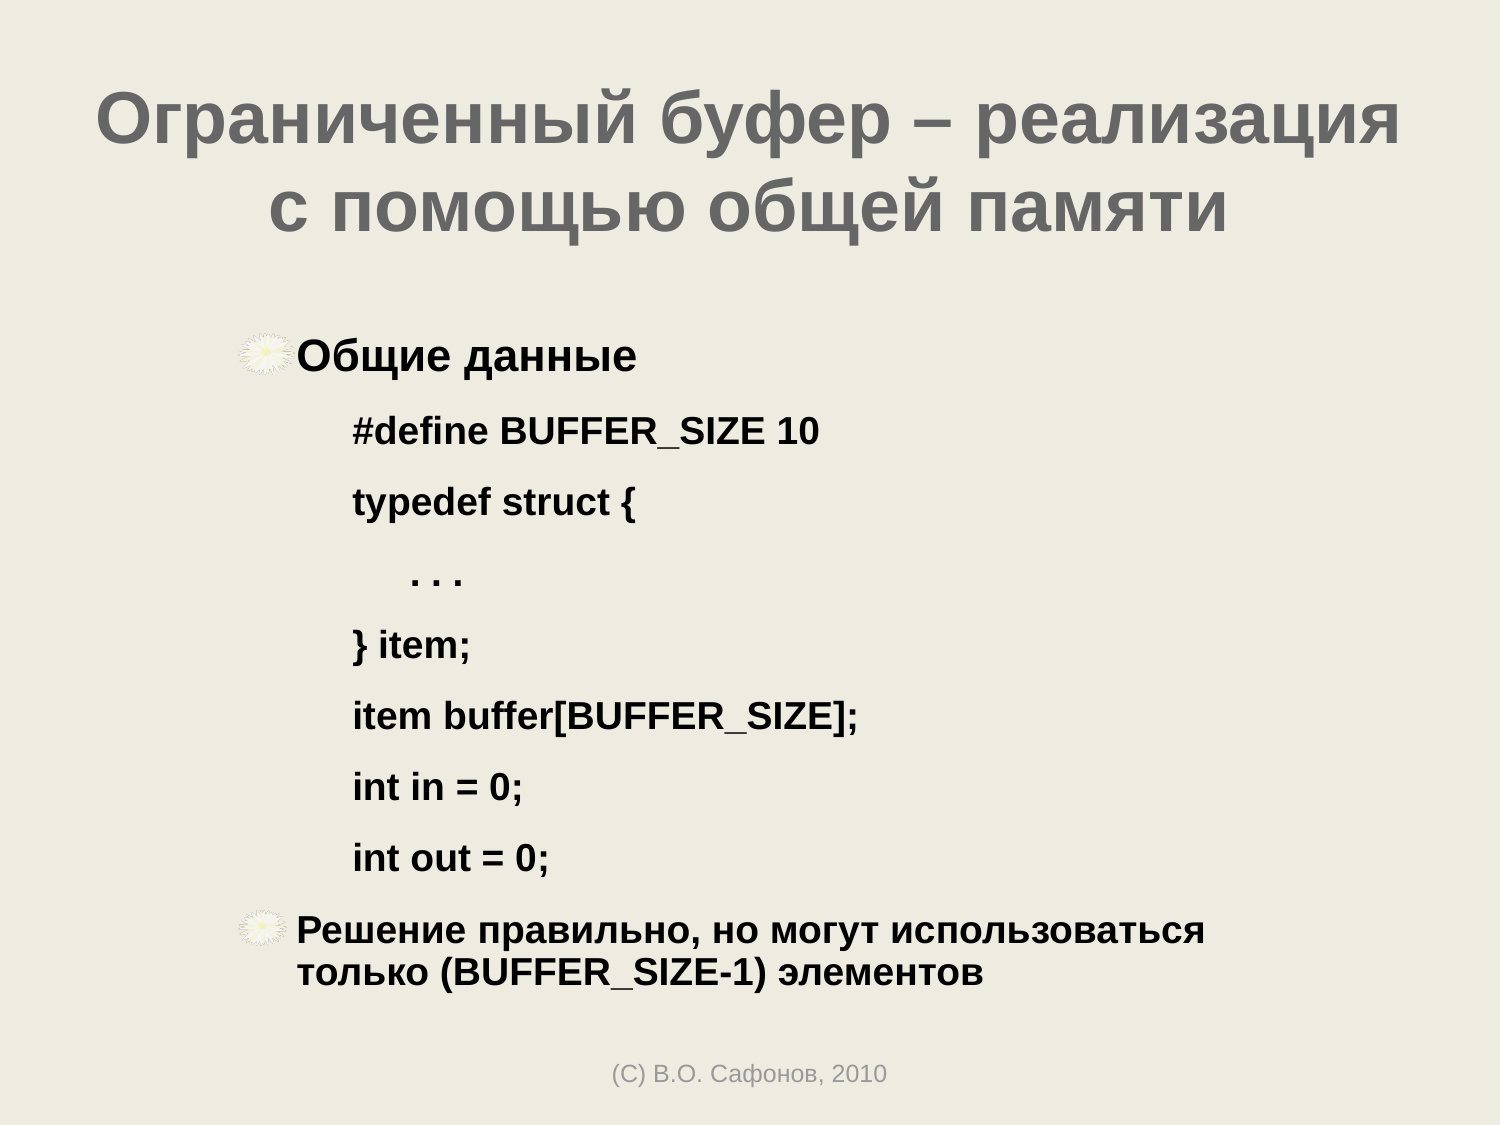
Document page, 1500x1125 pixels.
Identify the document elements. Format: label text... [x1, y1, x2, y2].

footer (C) В.О. Сафонов, 2010 [512, 1042, 988, 1103]
picture [238, 910, 287, 946]
picture [238, 333, 295, 375]
list Общие данные #define BUFFER_SIZE 10 typedef struct { . . . } item; item buffer[BUFFER_SIZE]; int in = 0; int out = 0; Решение правильно, но могут использоваться только (BUFFER_SIZE-1) элементов [223, 324, 1276, 1005]
title Ограниченный буфер – реализация с помощью общей памяти [74, 49, 1426, 268]
